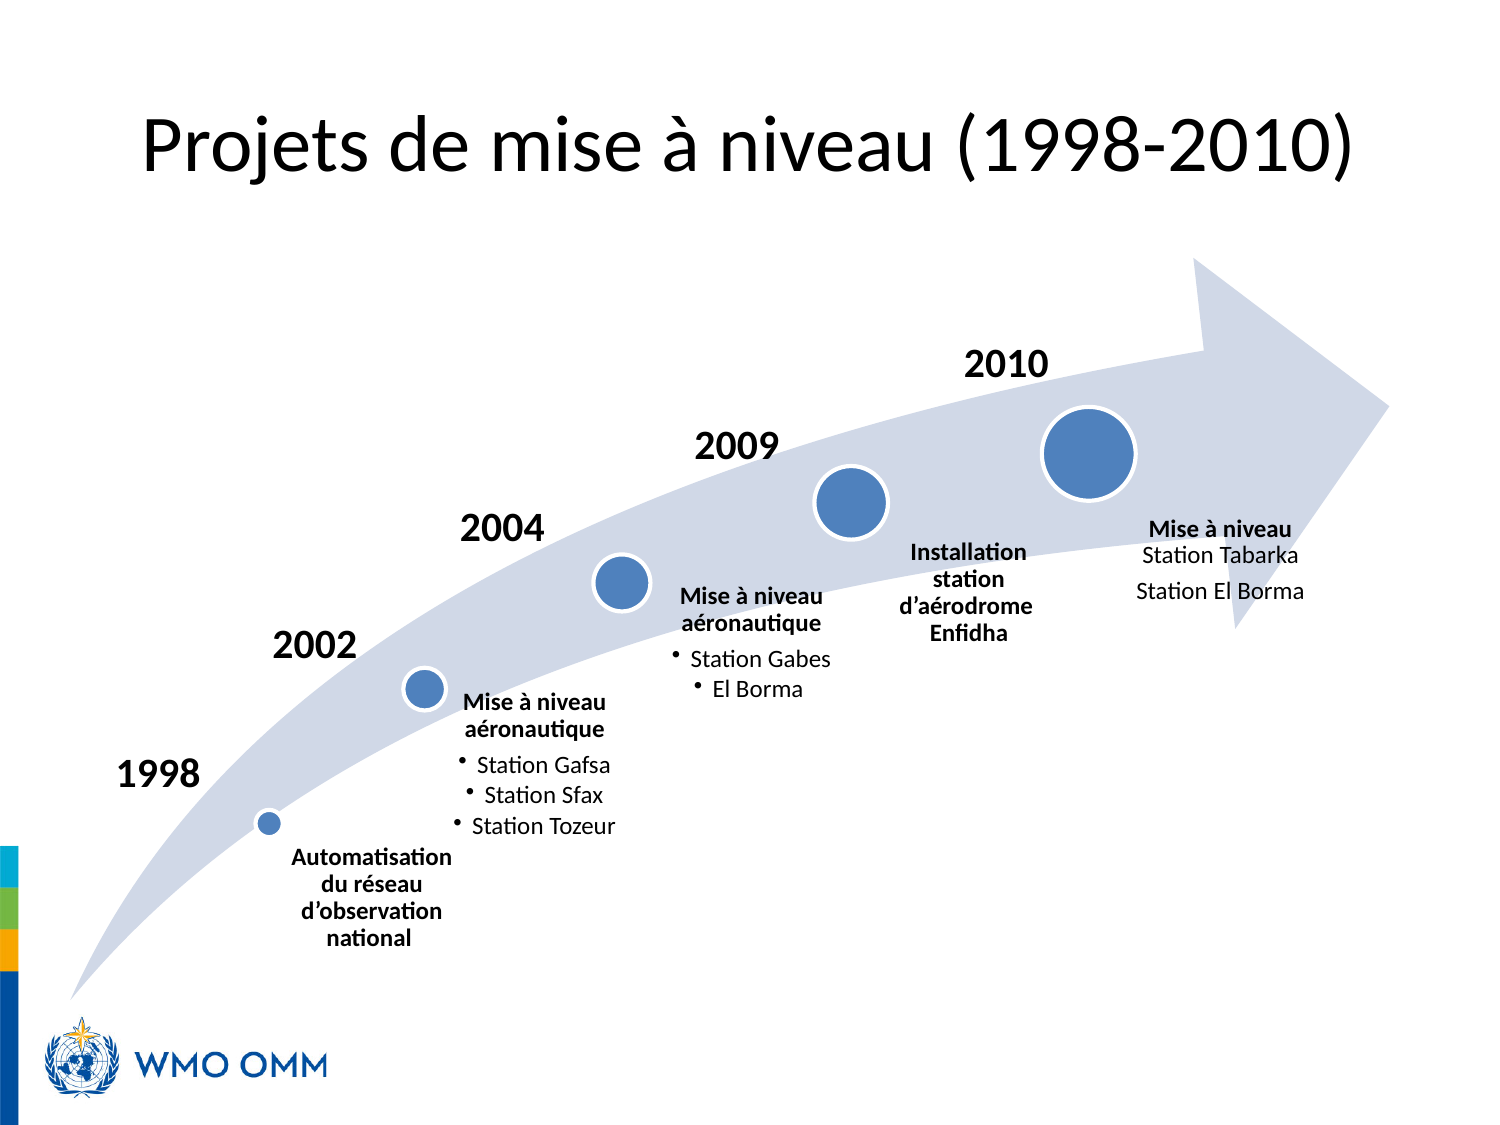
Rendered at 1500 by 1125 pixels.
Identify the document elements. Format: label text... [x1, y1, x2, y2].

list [70, 257, 1395, 1001]
picture [0, 845, 327, 1125]
title Projets de mise à niveau (1998-2010) [75, 45, 1425, 233]
